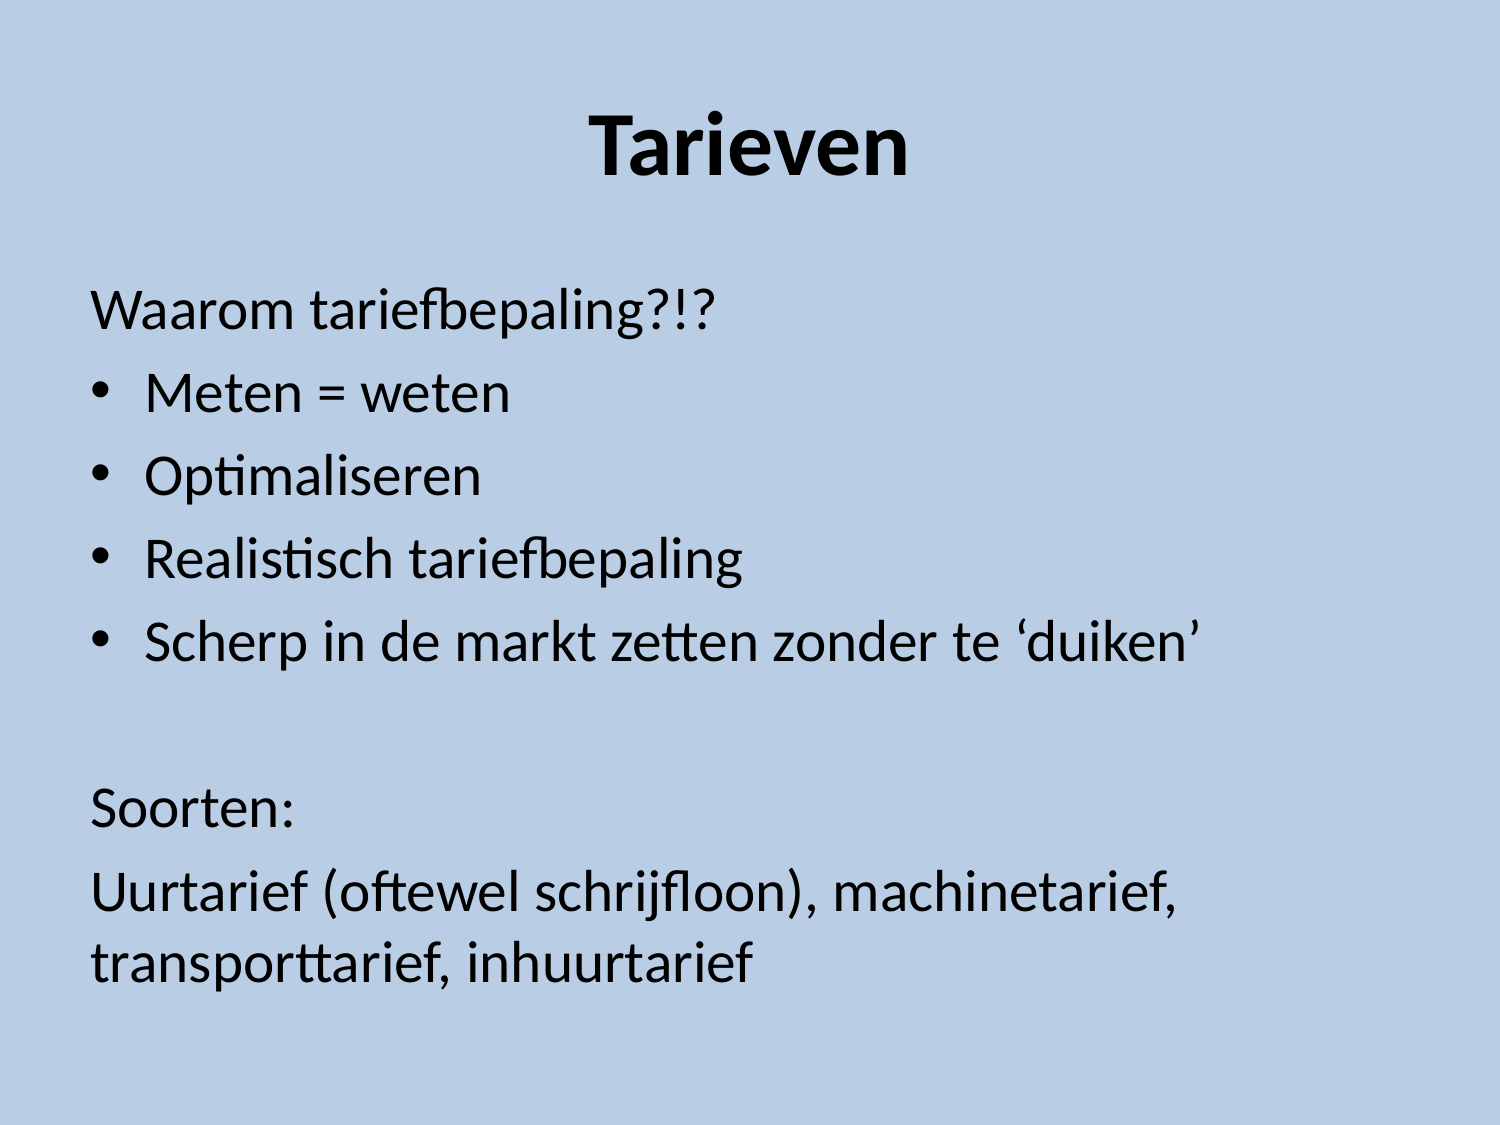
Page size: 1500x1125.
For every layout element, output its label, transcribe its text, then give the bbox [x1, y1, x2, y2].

title Tarieven [75, 45, 1425, 233]
list Waarom tariefbepaling?!? Meten = weten Optimaliseren Realistisch tariefbepaling Scherp in de markt zetten zonder te ‘duiken’ Soorten: Uurtarief (oftewel schrijfloon), machinetarief, transporttarief, inhuurtarief [75, 262, 1425, 1005]
